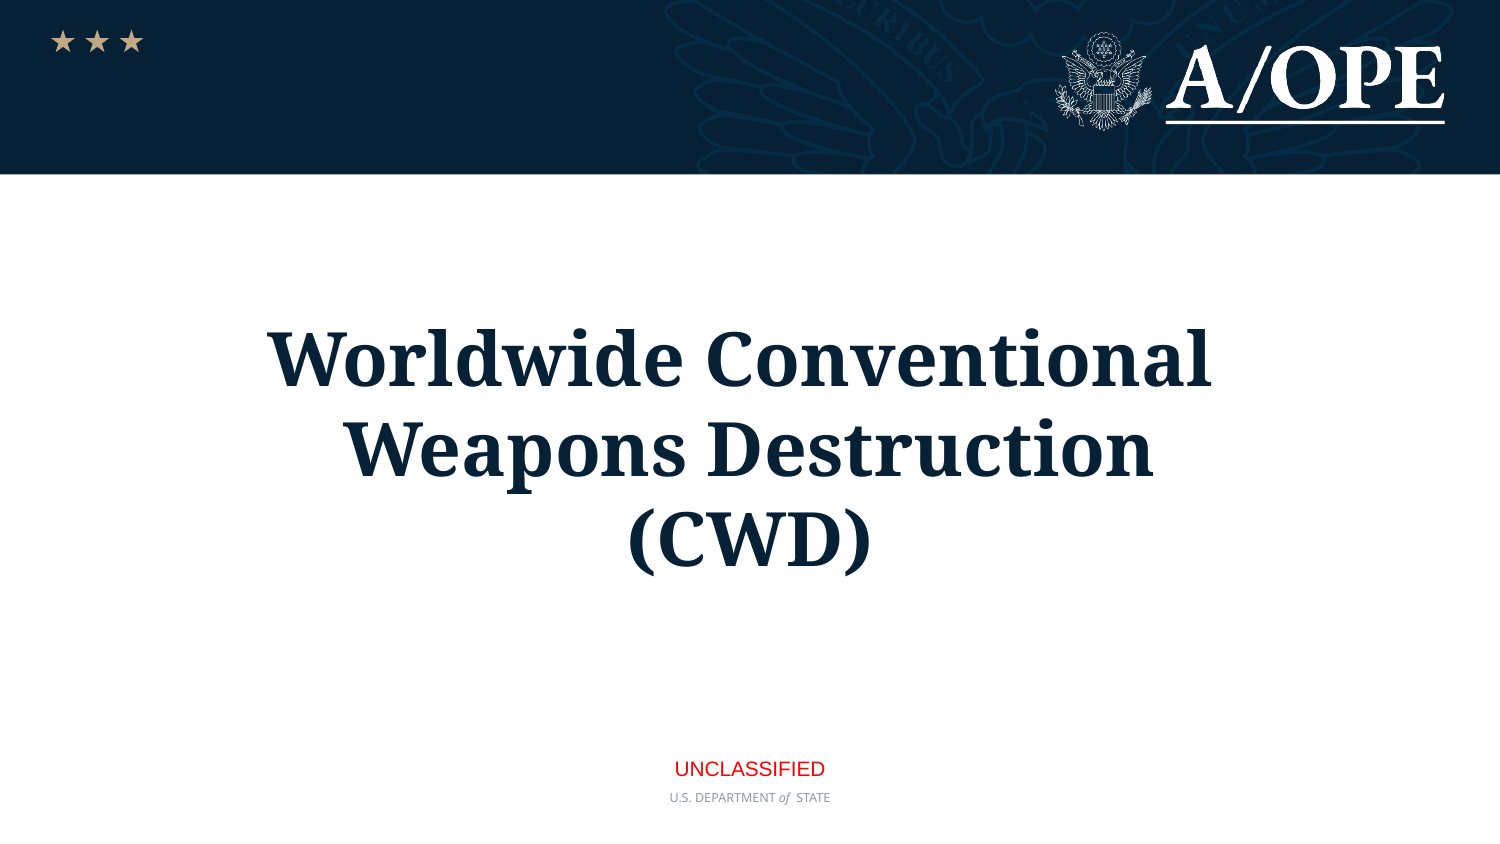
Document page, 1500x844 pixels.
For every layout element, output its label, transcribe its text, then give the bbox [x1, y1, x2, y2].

text_box UNCLASSIFIED [659, 747, 841, 788]
title Worldwide Conventional Weapons Destruction (CWD) [51, 377, 1449, 516]
picture [587, 0, 1500, 174]
